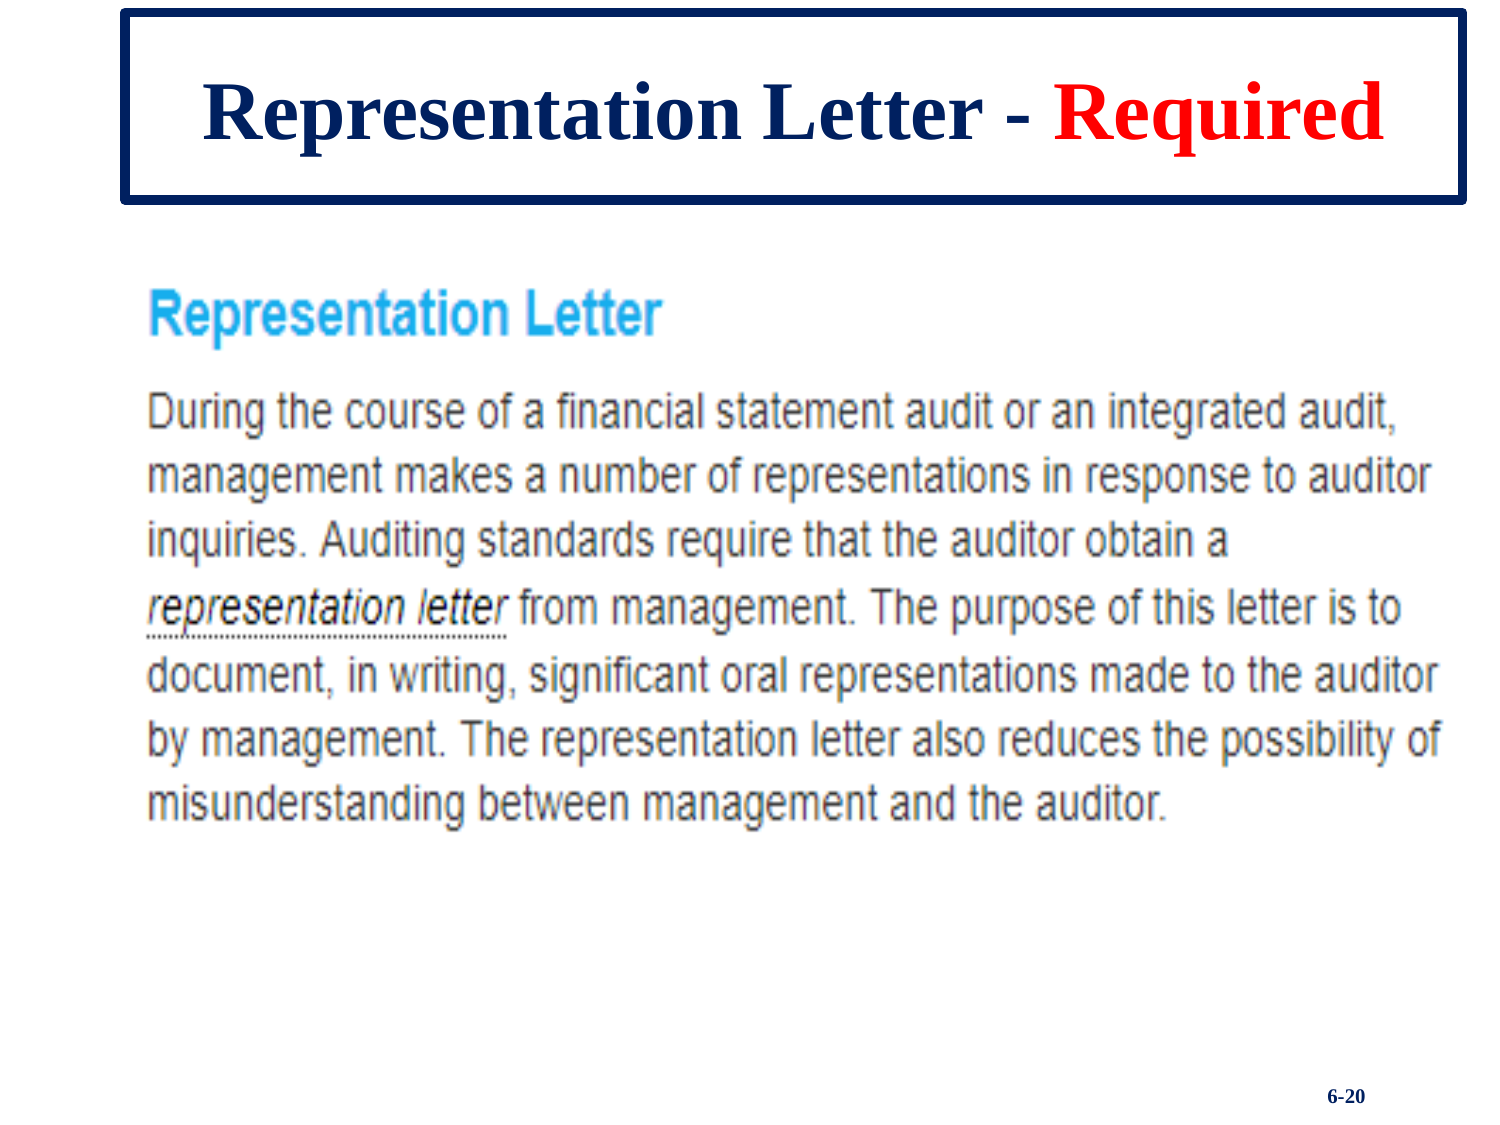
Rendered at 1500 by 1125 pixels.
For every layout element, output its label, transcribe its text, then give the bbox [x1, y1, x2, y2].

slide_number 6-20 [1312, 1074, 1400, 1125]
title Representation Letter - Required [120, 8, 1467, 205]
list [124, 262, 1476, 851]
